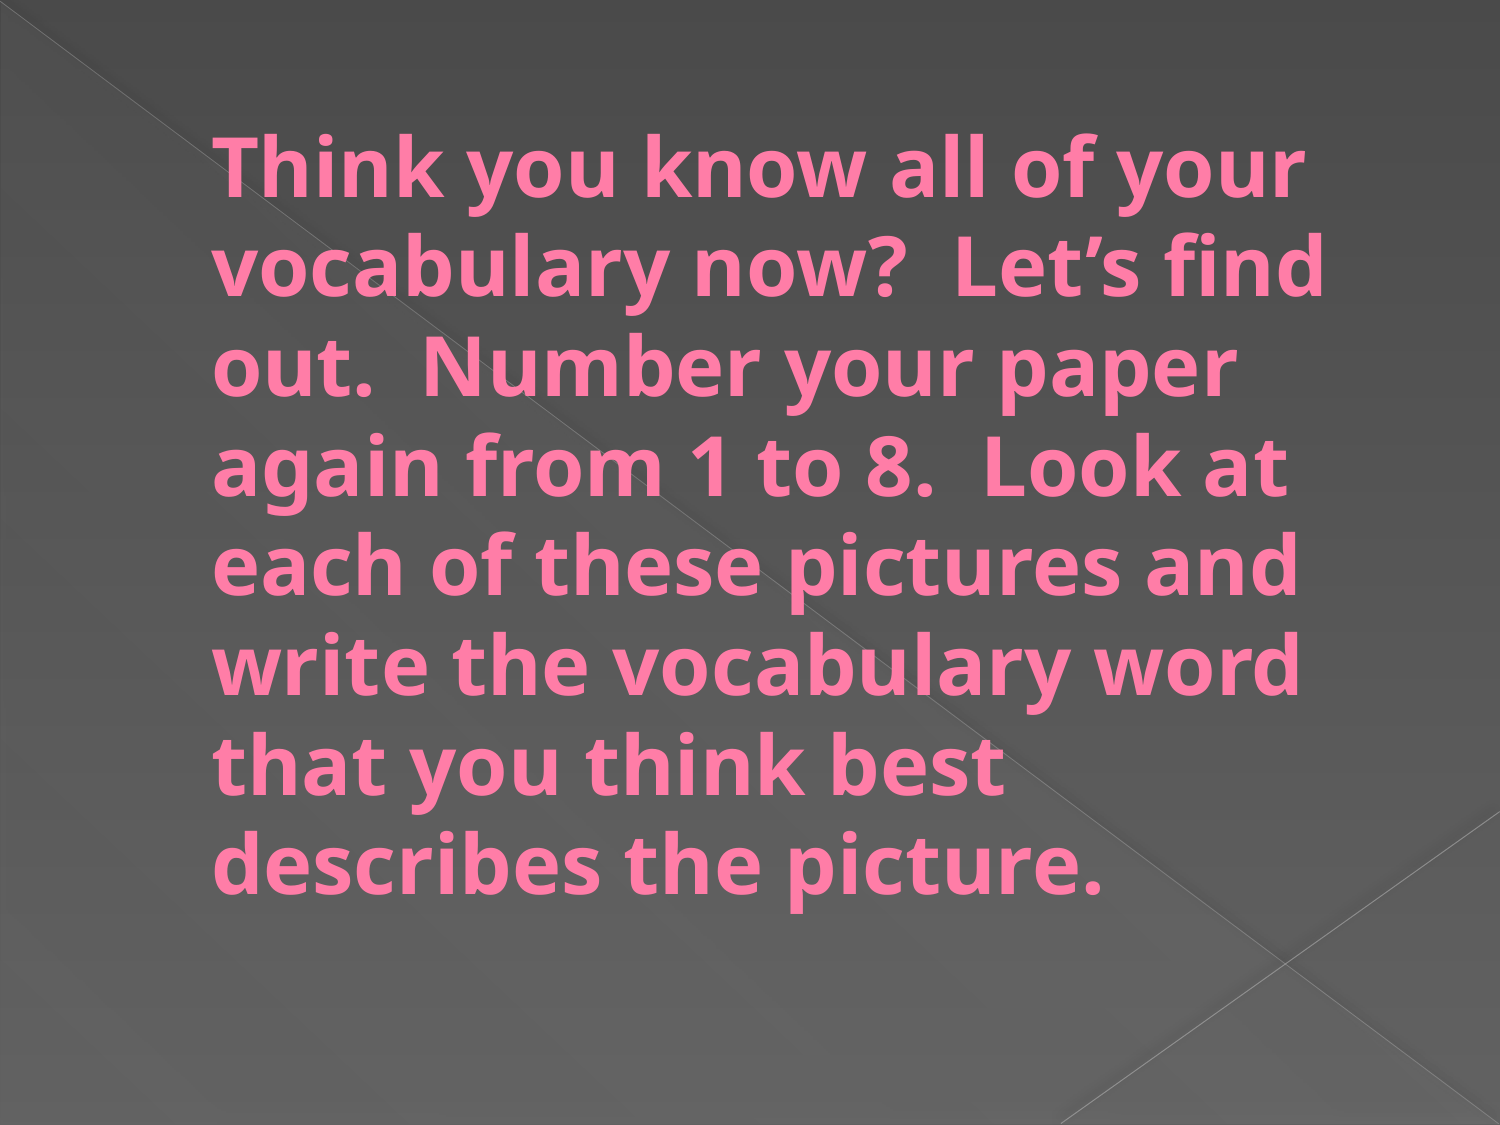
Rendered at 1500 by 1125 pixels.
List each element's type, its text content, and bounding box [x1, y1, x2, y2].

title Think you know all of your vocabulary now? Let’s find out. Number your paper again from 1 to 8. Look at each of these pictures and write the vocabulary word that you think best describes the picture. [112, 99, 1363, 1125]
